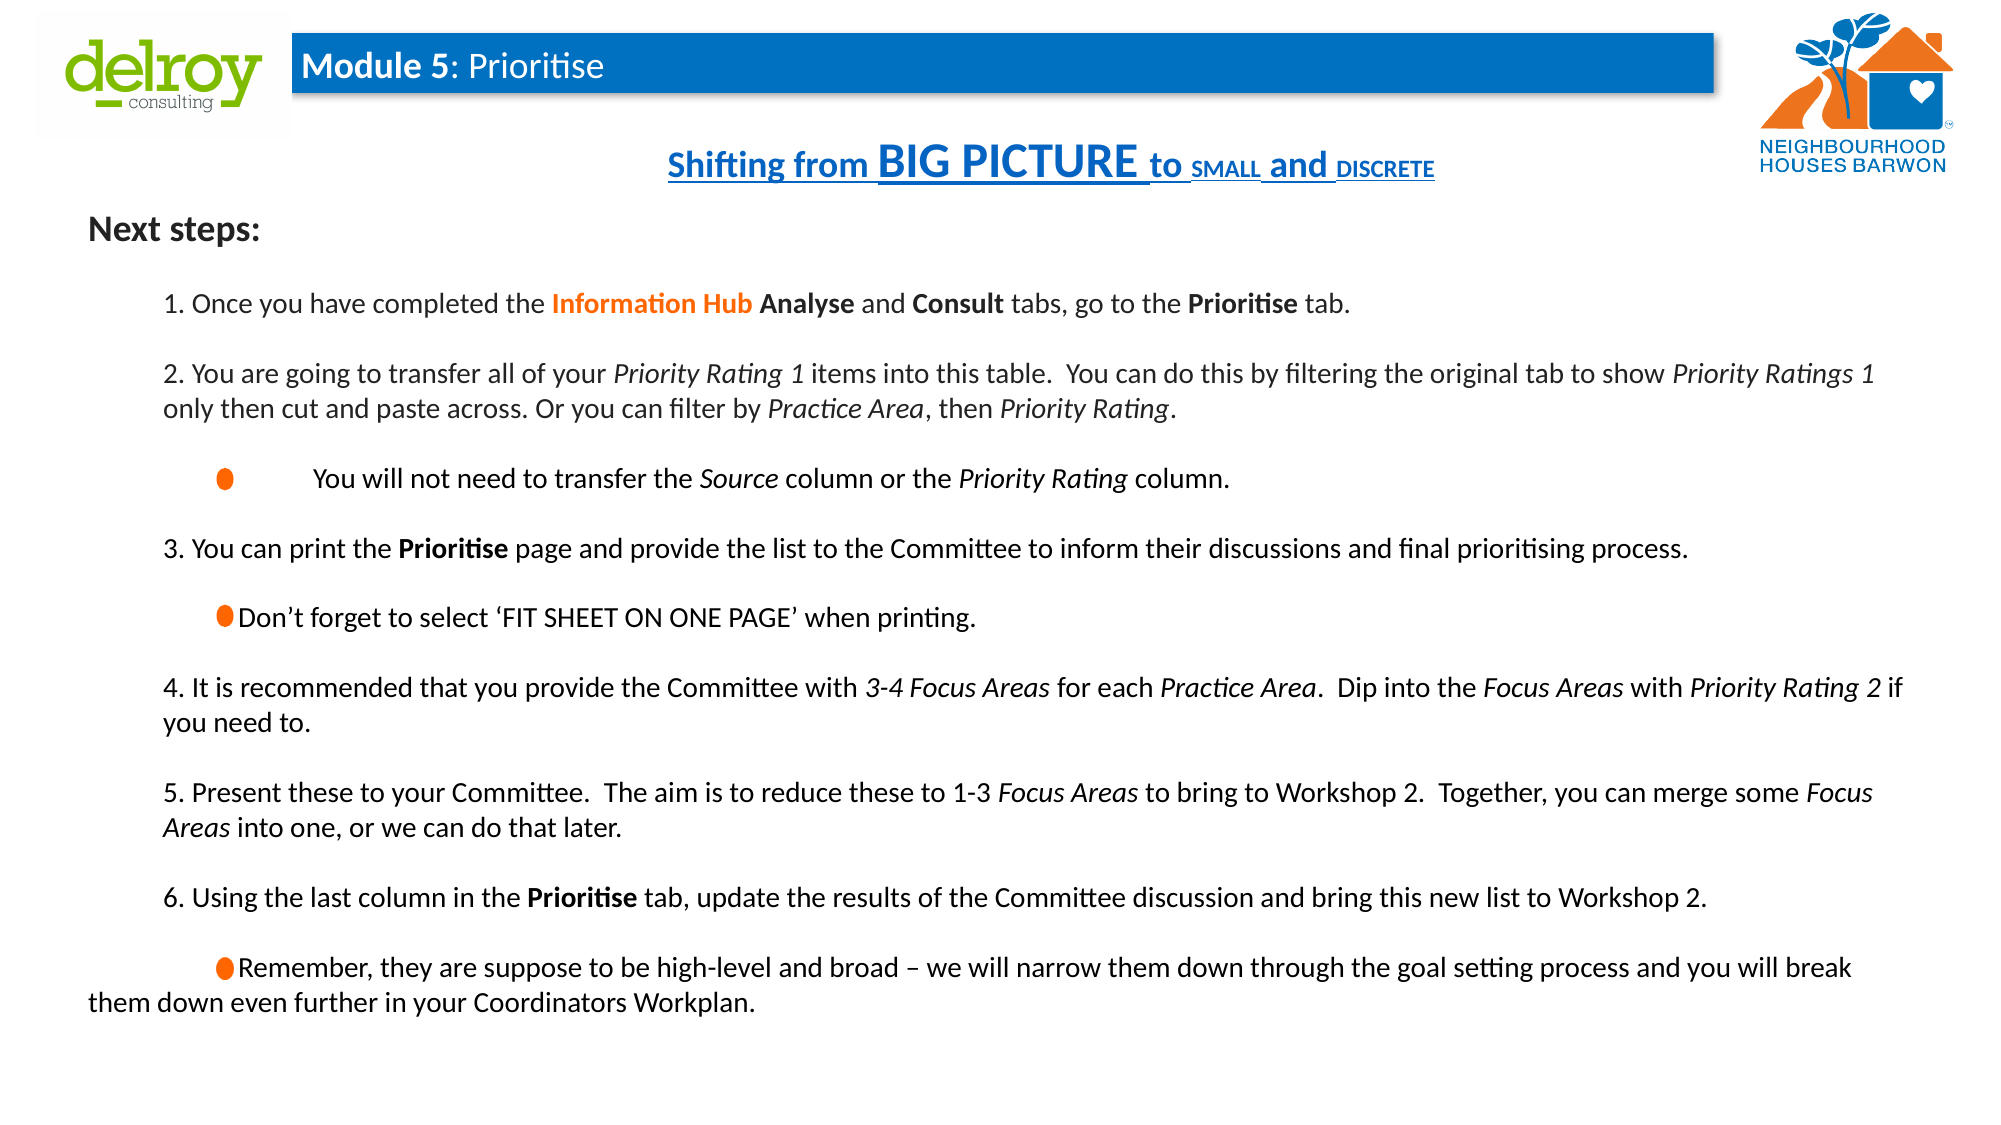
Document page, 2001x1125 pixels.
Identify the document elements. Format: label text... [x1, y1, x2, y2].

picture [215, 957, 235, 980]
text_box [215, 603, 235, 629]
text_box Module 5: Prioritise [292, 33, 1714, 93]
picture [35, 11, 292, 140]
text_box [215, 466, 235, 492]
text_box Shifting from BIG PICTURE to SMALL and DISCRETE [652, 120, 1450, 196]
picture [1759, 11, 1955, 176]
text_box Next steps: 1. Once you have completed the Information Hub Analyse and Consult tabs, go to the Prioritise tab. 2. You are going to transfer all of your Priority Rating 1 items into this table. You can do this by filtering the original tab to show Priority Ratings 1 only then cut and paste across. Or you can filter by Practice Area, then Priority Rating. You will not need to transfer the Source column or the Priority Rating column. 3. You can print the Prioritise page and provide the list to the Committee to inform their discussions and final prioritising process. Don’t forget to select ‘FIT SHEET ON ONE PAGE’ when printing. 4. It is recommended that you provide the Committee with 3-4 Focus Areas for each Practice Area. Dip into the Focus Areas with Priority Rating 2 if you need to. 5. Present these to your Committee. The aim is to reduce these to 1-3 Focus Areas to bring to Workshop 2. Together, you can merge some Focus Areas into one, or we can do that later. 6. Using the last column in the Prioritise tab, update the results of the Committee discussion and bring this new list to Workshop 2. Remember, they are suppose to be high-level and broad – we will narrow them down through the goal setting process and you will break them down even further in your Coordinators Workplan. [73, 196, 1927, 1061]
